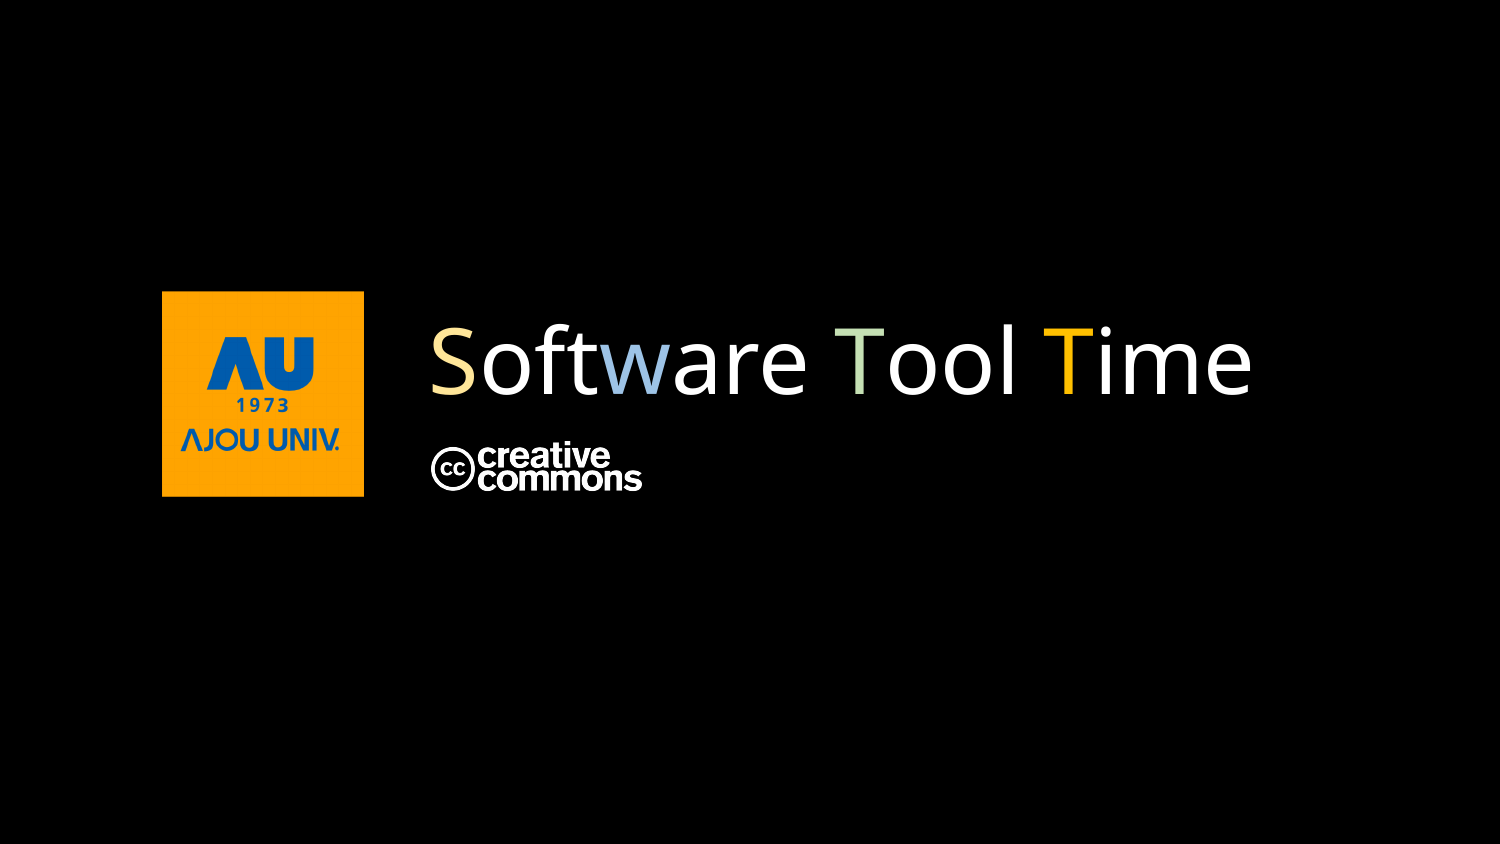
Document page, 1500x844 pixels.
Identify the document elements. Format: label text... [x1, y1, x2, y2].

text_box Software Tool Time [414, 295, 1338, 421]
picture [430, 440, 643, 492]
picture [162, 291, 364, 497]
